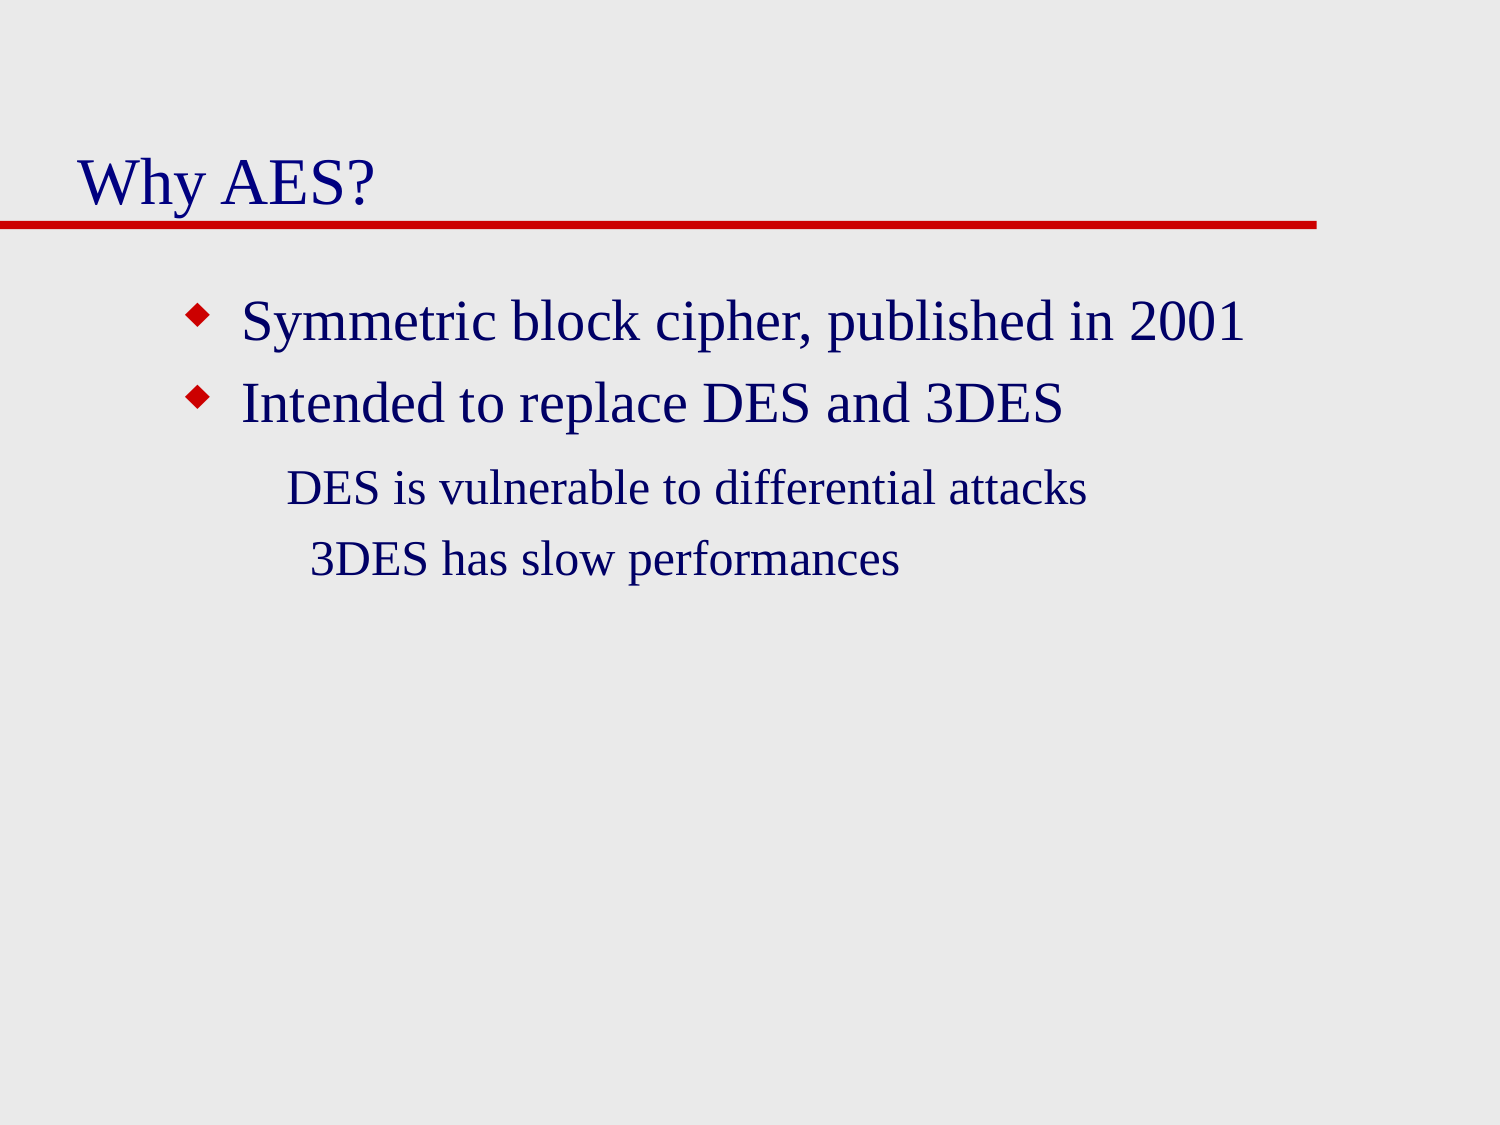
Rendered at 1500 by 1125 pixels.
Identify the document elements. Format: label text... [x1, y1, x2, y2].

title Why AES? [62, 43, 1338, 226]
list Symmetric block cipher, published in 2001 Intended to replace DES and 3DES DES is vulnerable to differential attacks 3DES has slow performances [169, 274, 1438, 951]
